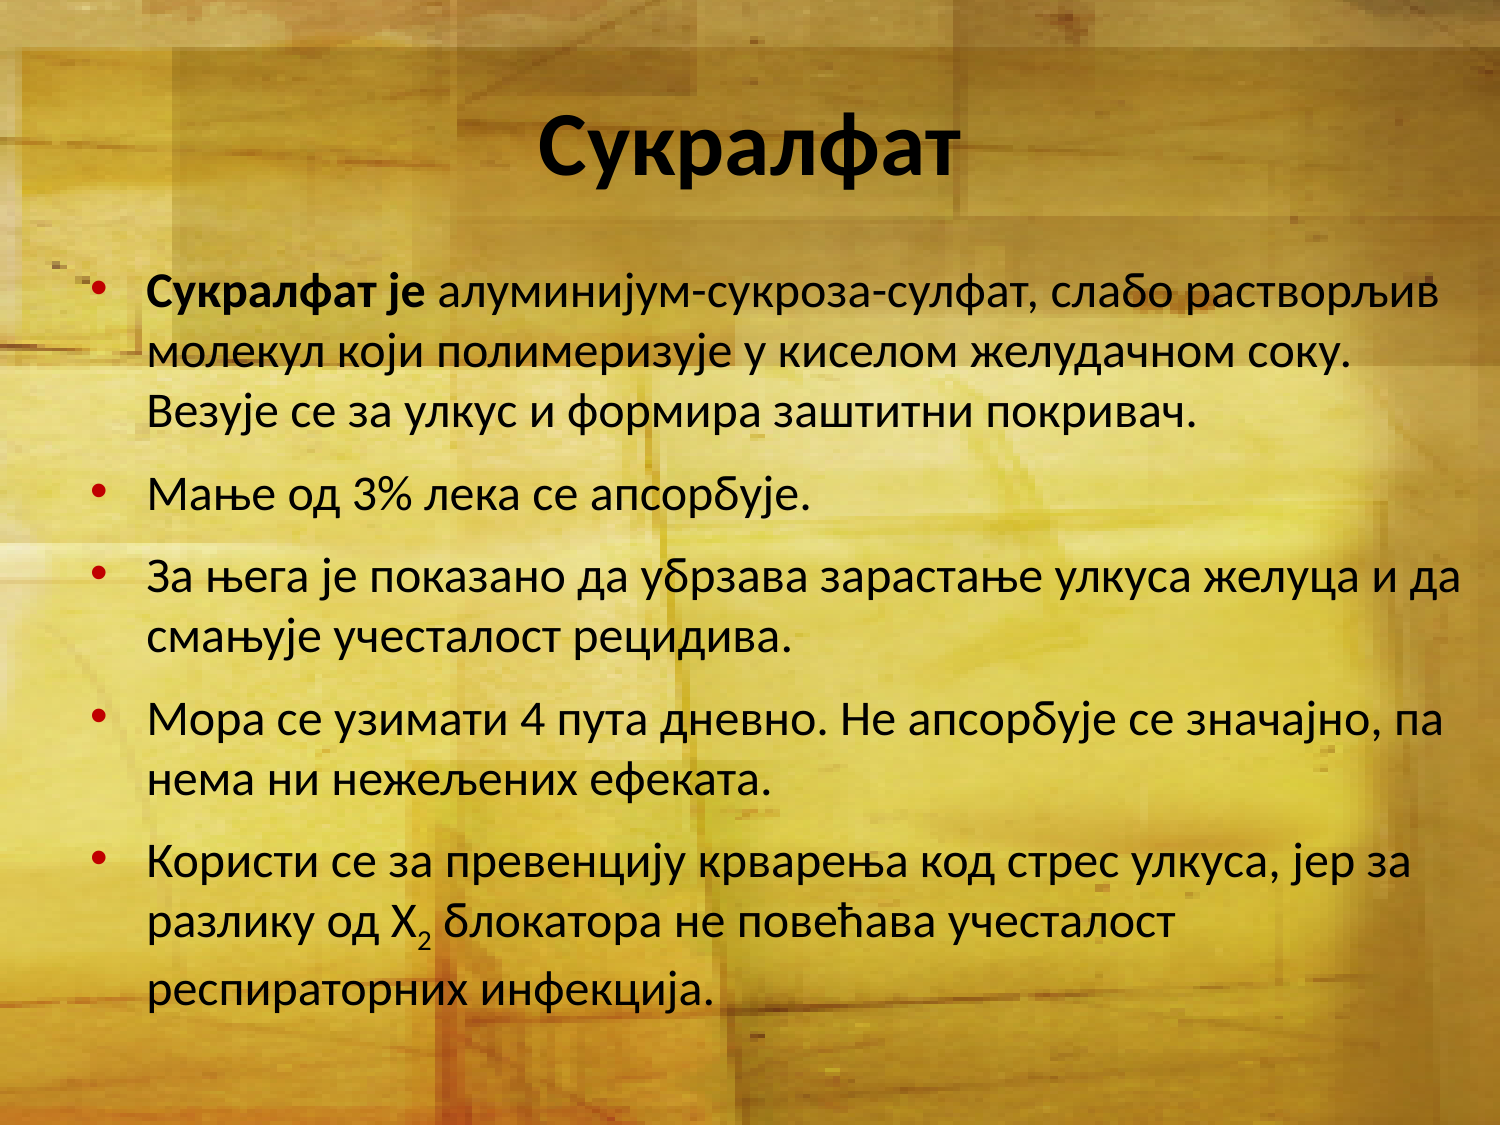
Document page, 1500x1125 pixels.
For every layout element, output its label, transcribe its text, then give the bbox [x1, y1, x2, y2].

picture [0, 0, 1500, 1125]
title Сукралфат [75, 45, 1425, 233]
list Сукралфат је алуминијум-сукроза-сулфат, слабо растворљив молекул који полимеризује у киселом желудачном соку. Везује се за улкус и формира заштитни покривач. Мање од 3% лека се апсорбује. За њега је показано да убрзава зарастање улкуса желуца и да смањује учесталост рецидива. Мора се узимати 4 пута дневно. Не апсорбује се значајно, па нема ни нежељених ефеката. Користи се за превенцију крварења код стрес улкуса, јер за разлику од Х2 блокатора не повећава учесталост респираторних инфекција. [75, 249, 1500, 1125]
